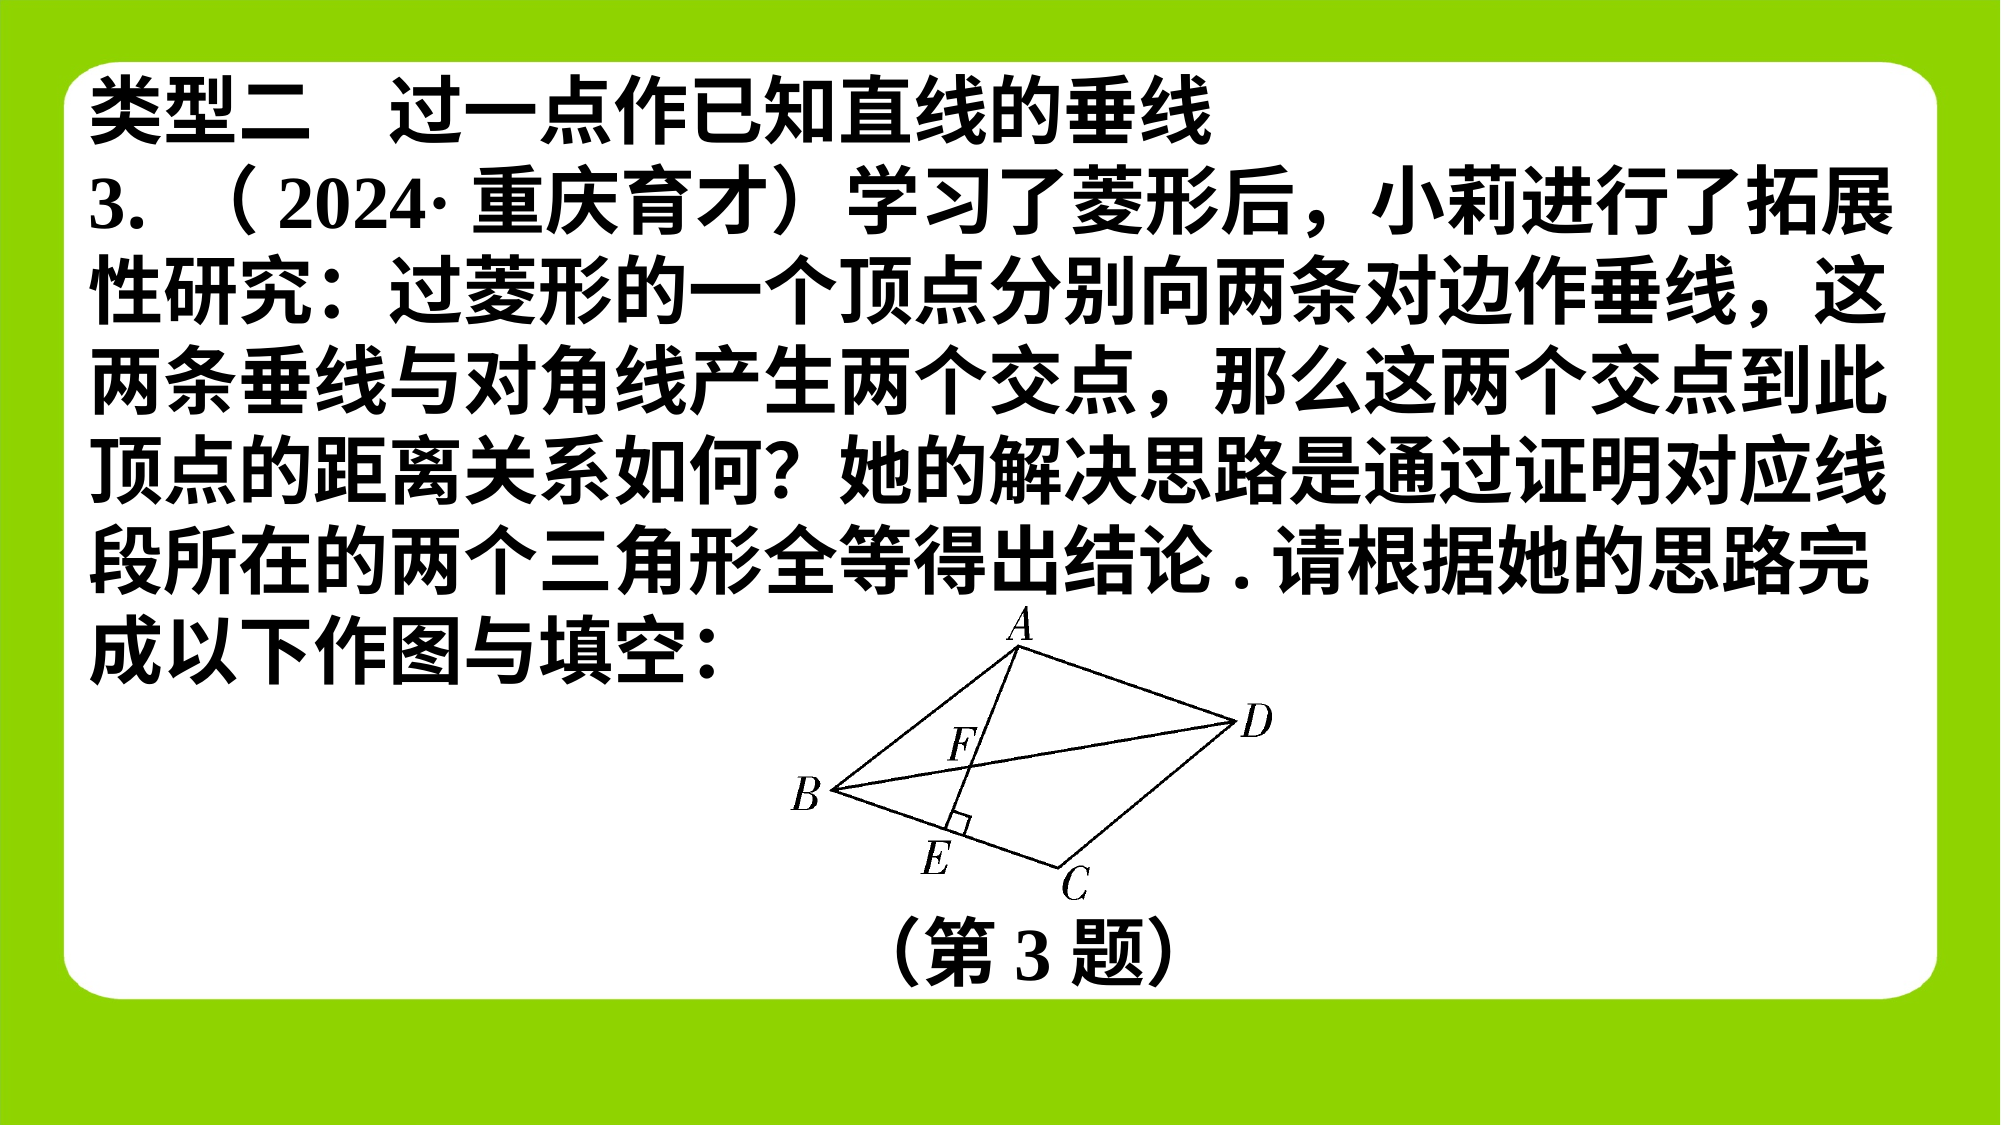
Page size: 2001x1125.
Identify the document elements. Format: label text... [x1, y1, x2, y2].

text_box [790, 606, 1272, 988]
picture [0, 0, 2001, 1125]
text_box 类型二 过一点作已知直线的垂线 3. （2024·重庆育才）学习了菱形后，小莉进行了拓展 性研究：过菱形的一个顶点分别向两条对边作垂线，这 两条垂线与对角线产生两个交点，那么这两个交点到此 顶点的距离关系如何？她的解决思路是通过证明对应线 段所在的两个三角形全等得出结论.请根据她的思路完 成以下作图与填空： [88, 63, 1974, 700]
